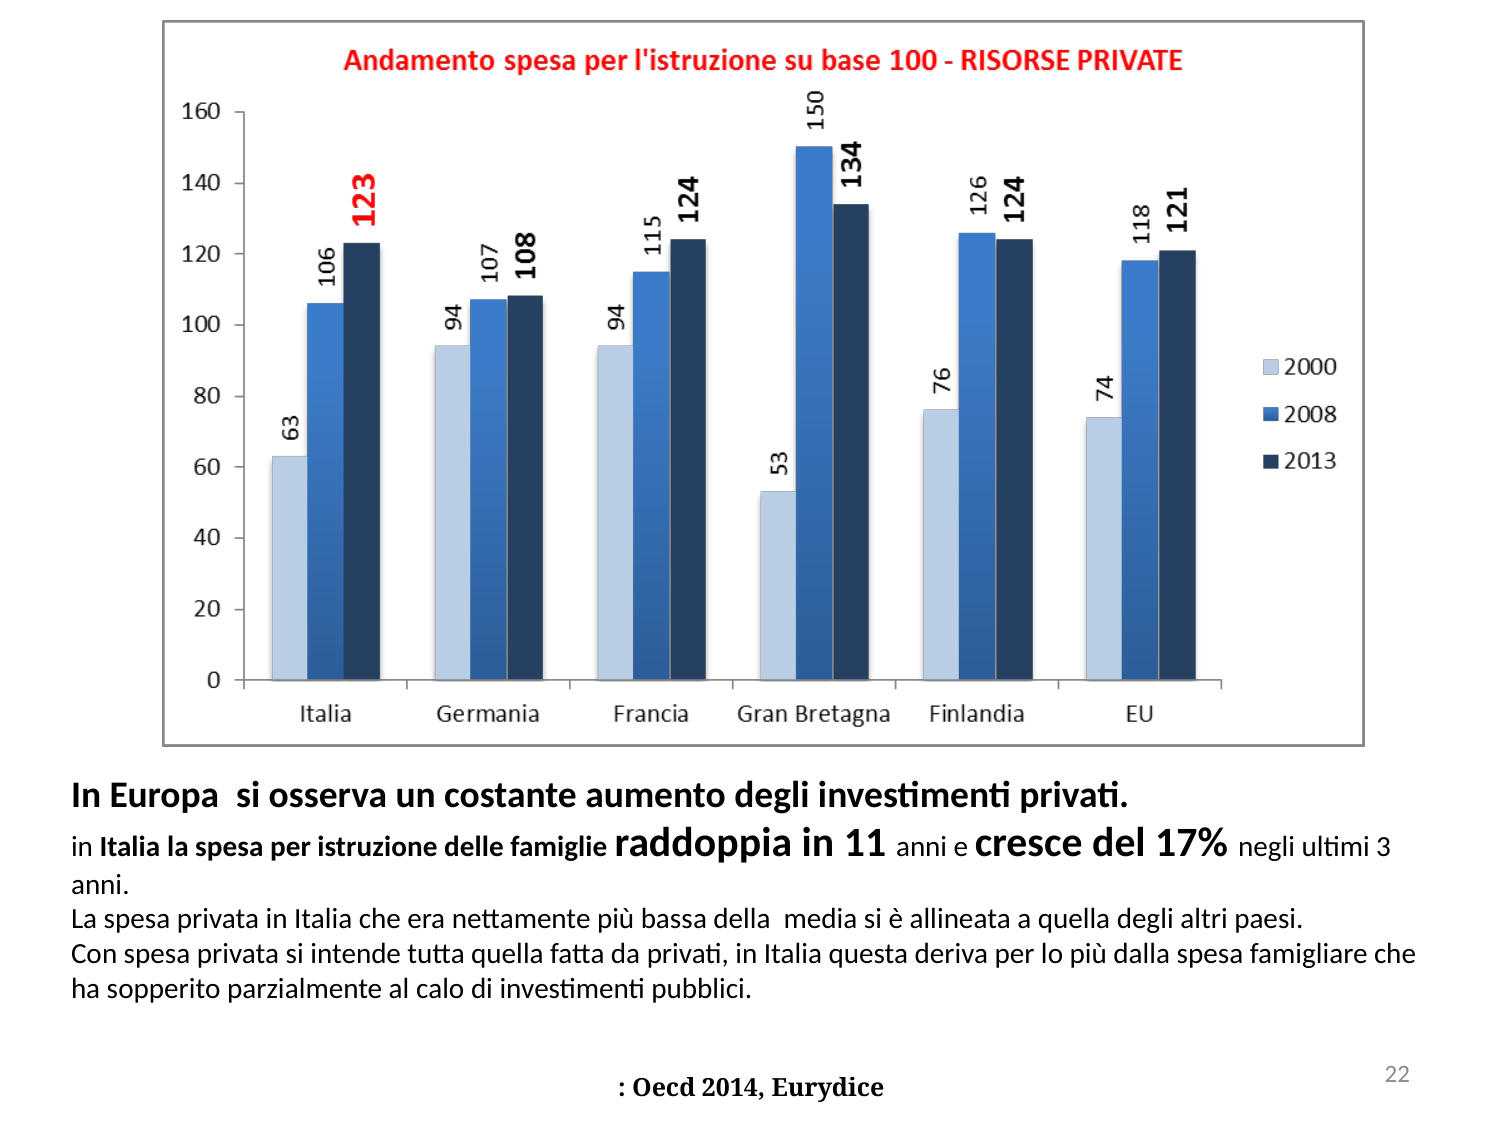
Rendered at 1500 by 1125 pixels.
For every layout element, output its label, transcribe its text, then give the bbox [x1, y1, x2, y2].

text_box In Europa si osserva un costante aumento degli investimenti privati. in Italia la spesa per istruzione delle famiglie raddoppia in 11 anni e cresce del 17% negli ultimi 3 anni. La spesa privata in Italia che era nettamente più bassa della media si è allineata a quella degli altri paesi. Con spesa privata si intende tutta quella fatta da privati, in Italia questa deriva per lo più dalla spesa famigliare che ha sopperito parzialmente al calo di investimenti pubblici. [56, 762, 1444, 1048]
picture [162, 19, 1365, 747]
slide_number 22 [1074, 1048, 1425, 1103]
text_box Fonti: Oecd 2014, Eurydice 2013 [193, 1064, 1307, 1110]
